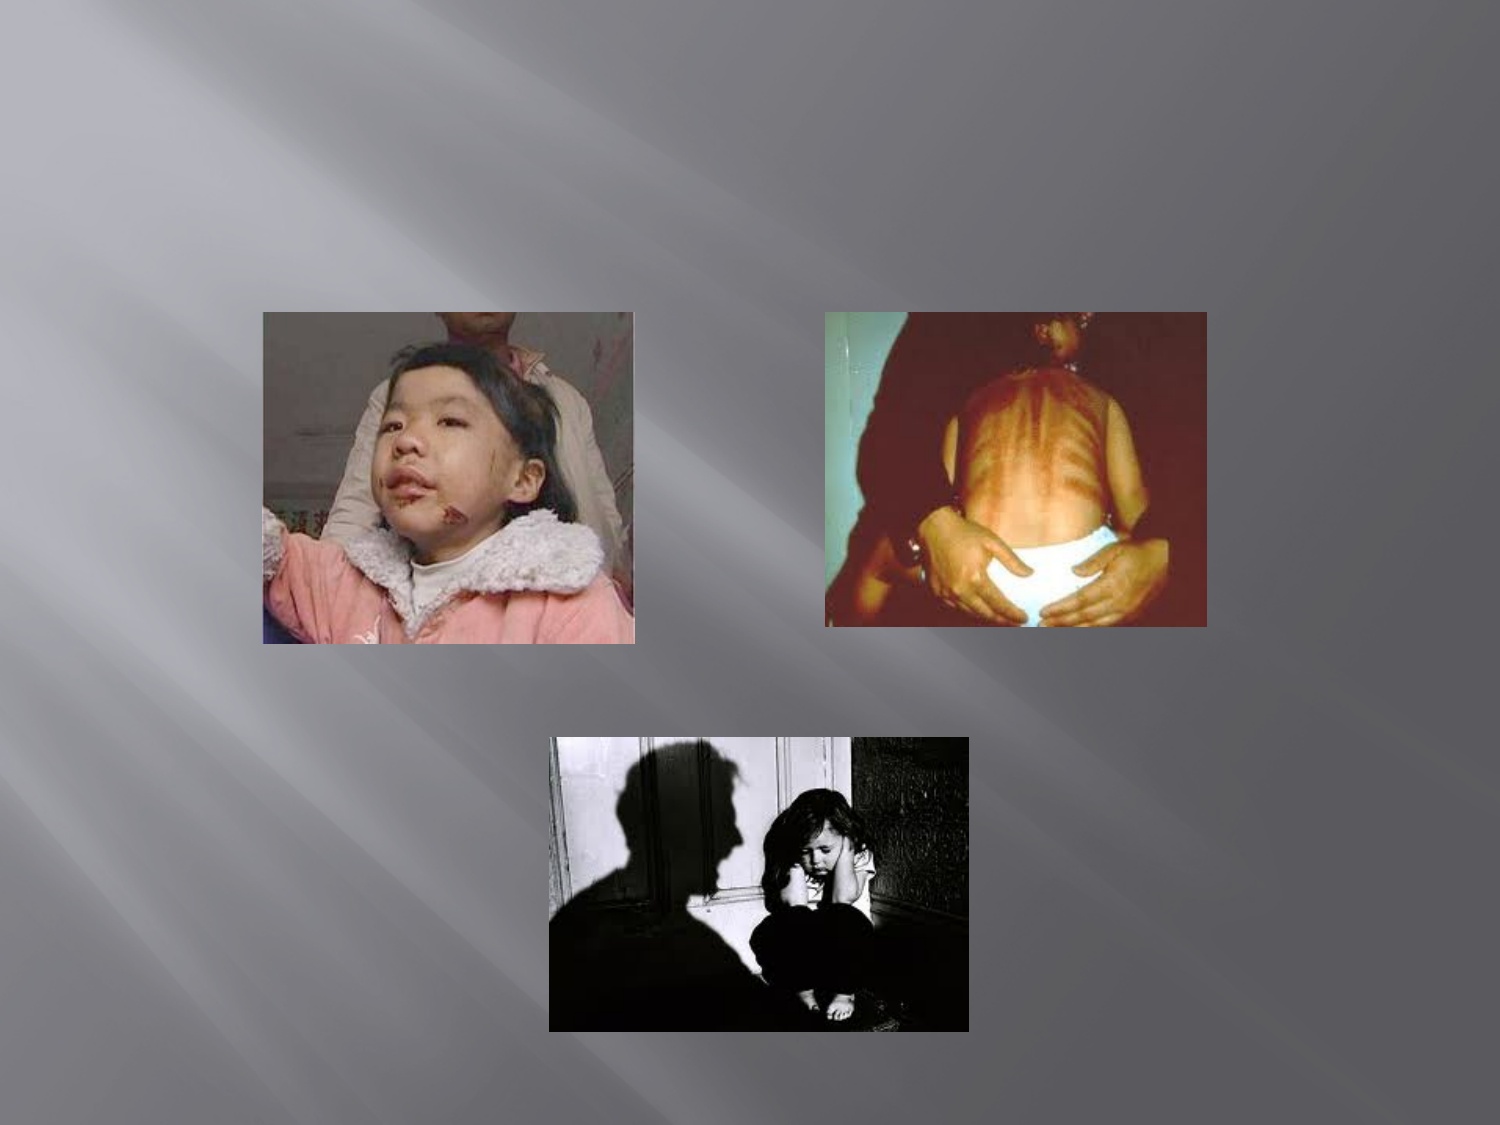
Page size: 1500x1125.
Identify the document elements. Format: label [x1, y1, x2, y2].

list [262, 312, 635, 644]
picture [549, 737, 969, 1032]
picture [824, 312, 1207, 627]
